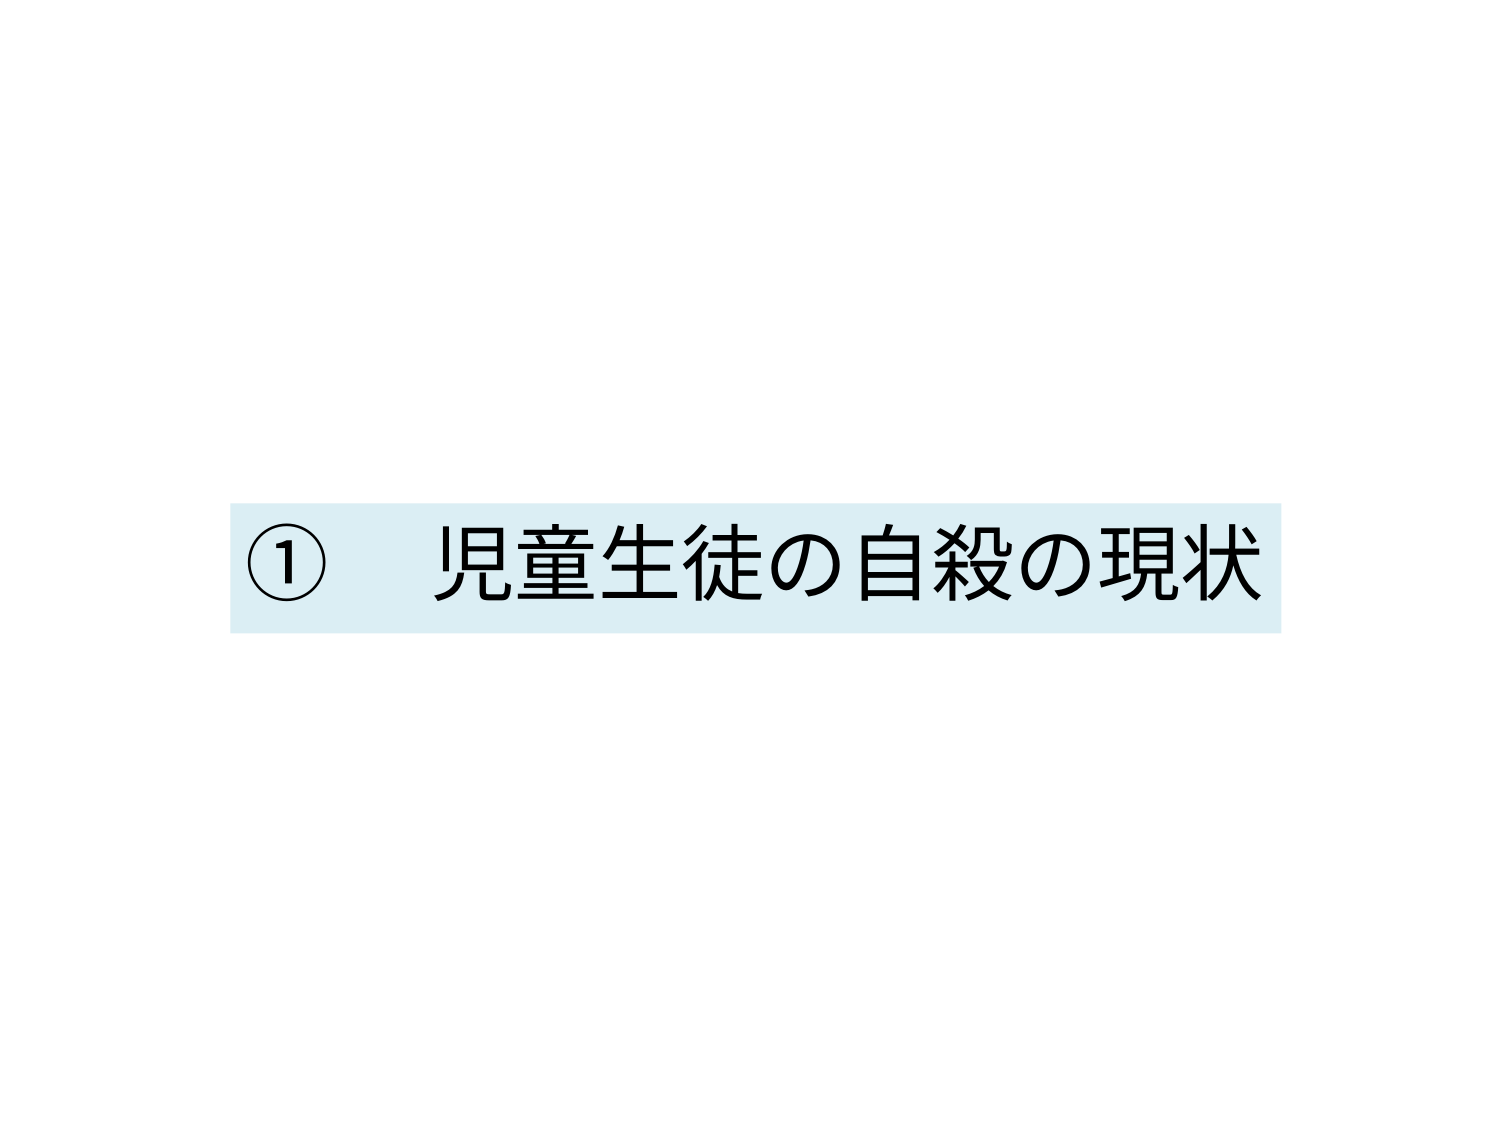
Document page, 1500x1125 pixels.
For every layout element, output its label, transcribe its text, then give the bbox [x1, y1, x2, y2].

list ① 児童生徒の自殺の現状 [230, 503, 1282, 634]
